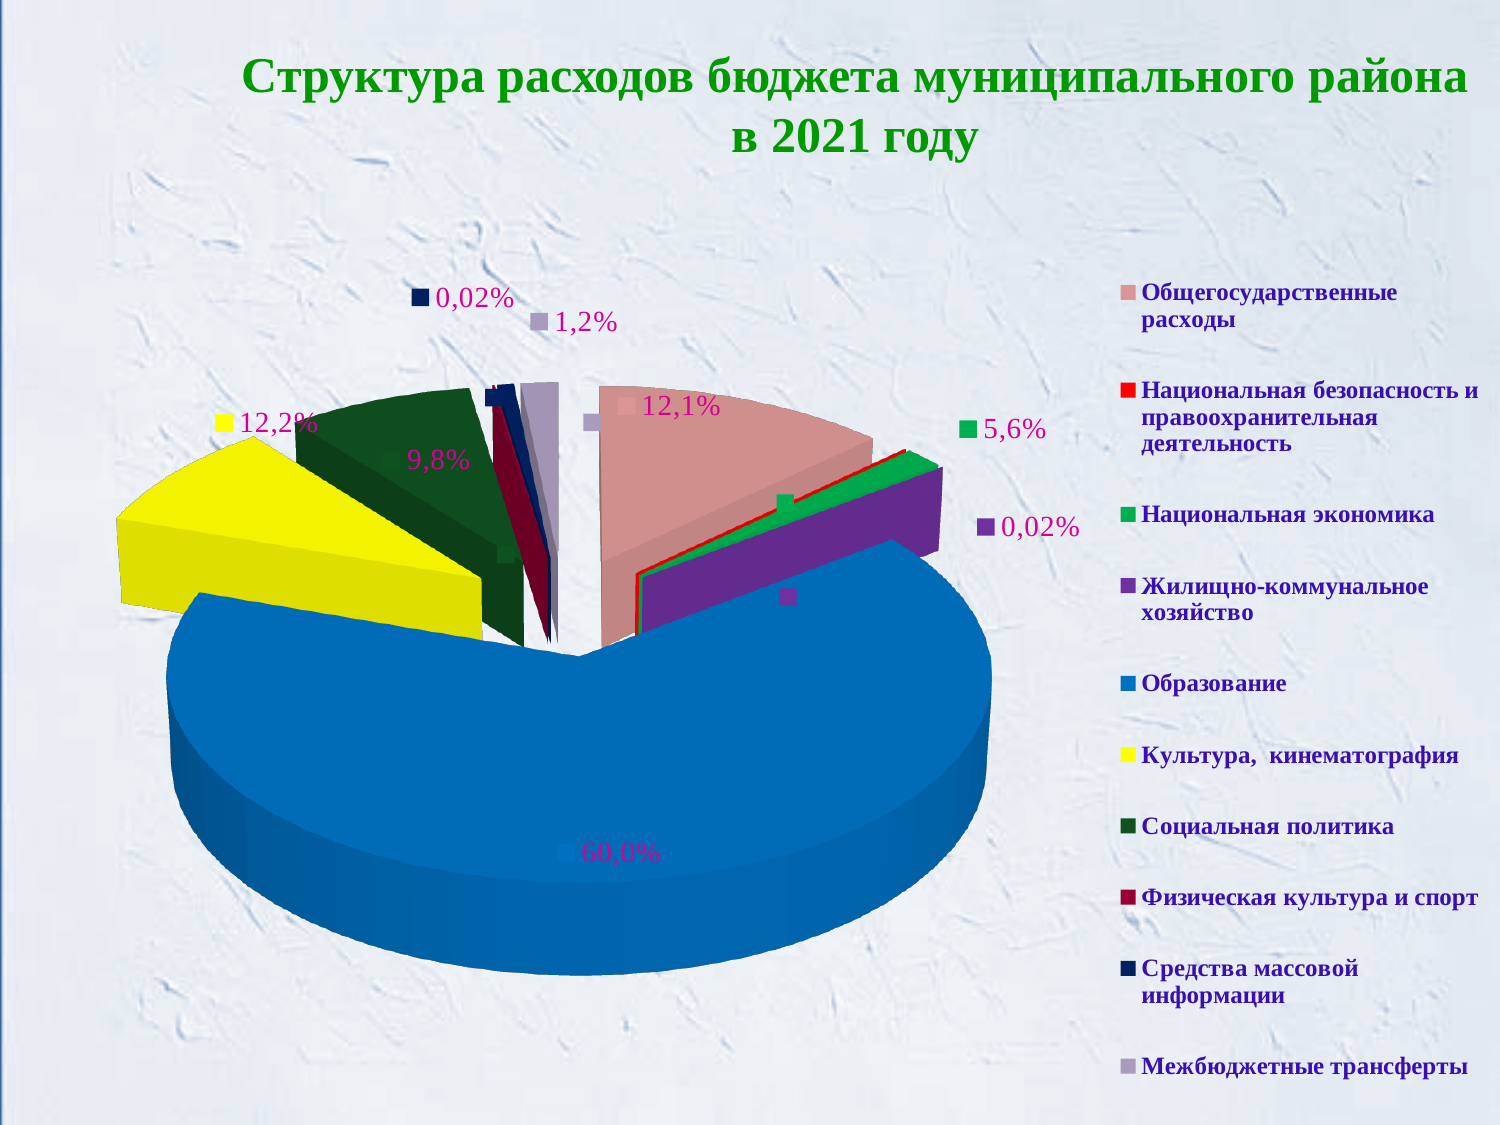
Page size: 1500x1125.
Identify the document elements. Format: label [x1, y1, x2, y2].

picture [0, 0, 1500, 234]
chart [0, 234, 1500, 1125]
